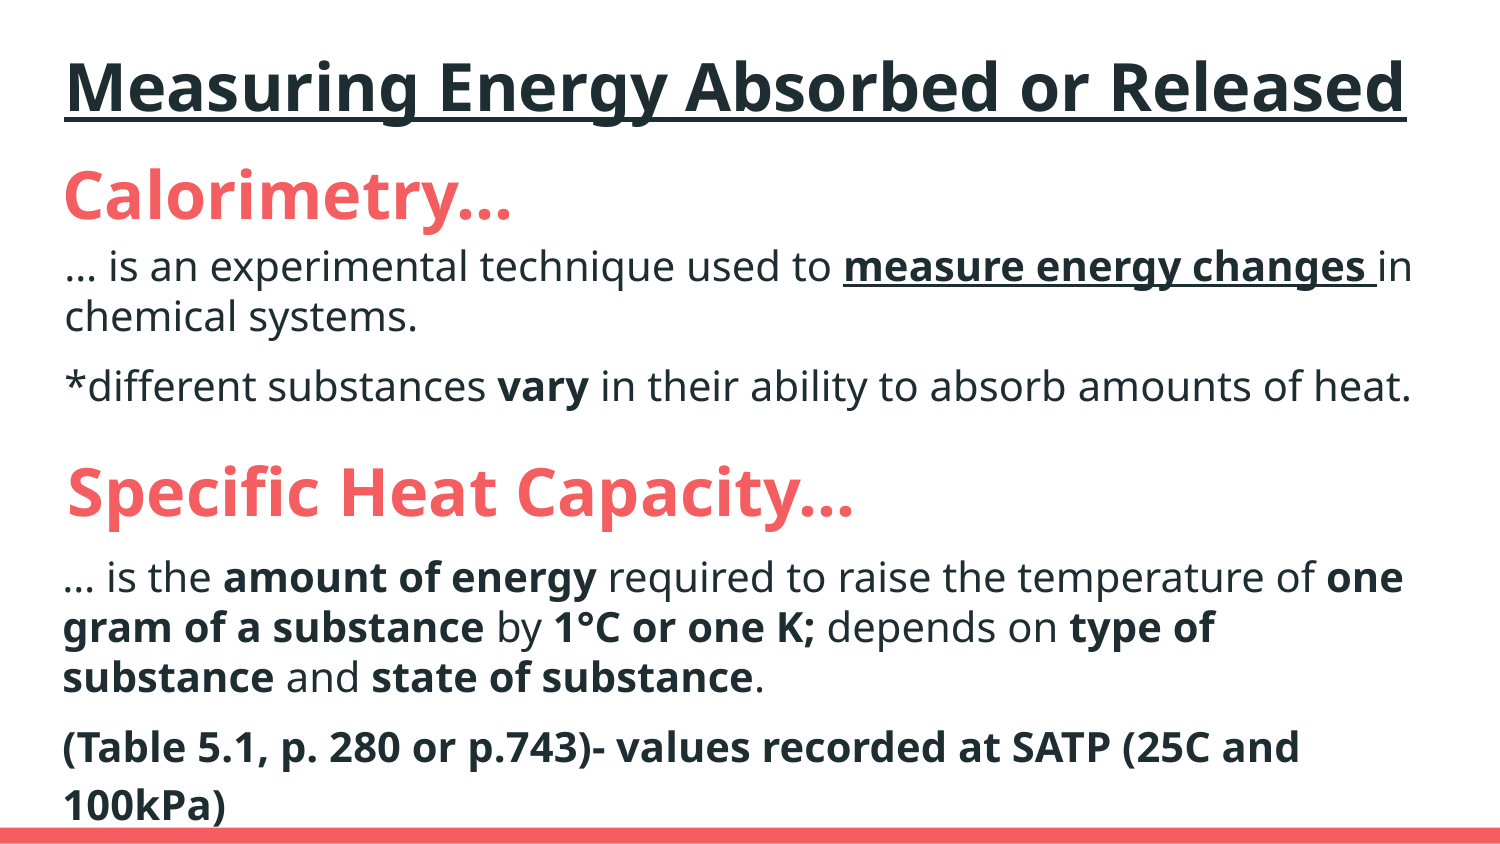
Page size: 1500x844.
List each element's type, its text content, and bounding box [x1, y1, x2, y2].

text_box Measuring Energy Absorbed or Released [49, 30, 1447, 133]
title Specific Heat Capacity... [52, 435, 1451, 538]
title Calorimetry... [47, 137, 1446, 241]
list … is an experimental technique used to measure energy changes in chemical systems. *different substances vary in their ability to absorb amounts of heat. [49, 224, 1448, 438]
list … is the amount of energy required to raise the temperature of one gram of a substance by 1°C or one K; depends on type of substance and state of substance. (Table 5.1, p. 280 or p.743)- values recorded at SATP (25C and 100kPa) [47, 536, 1446, 788]
